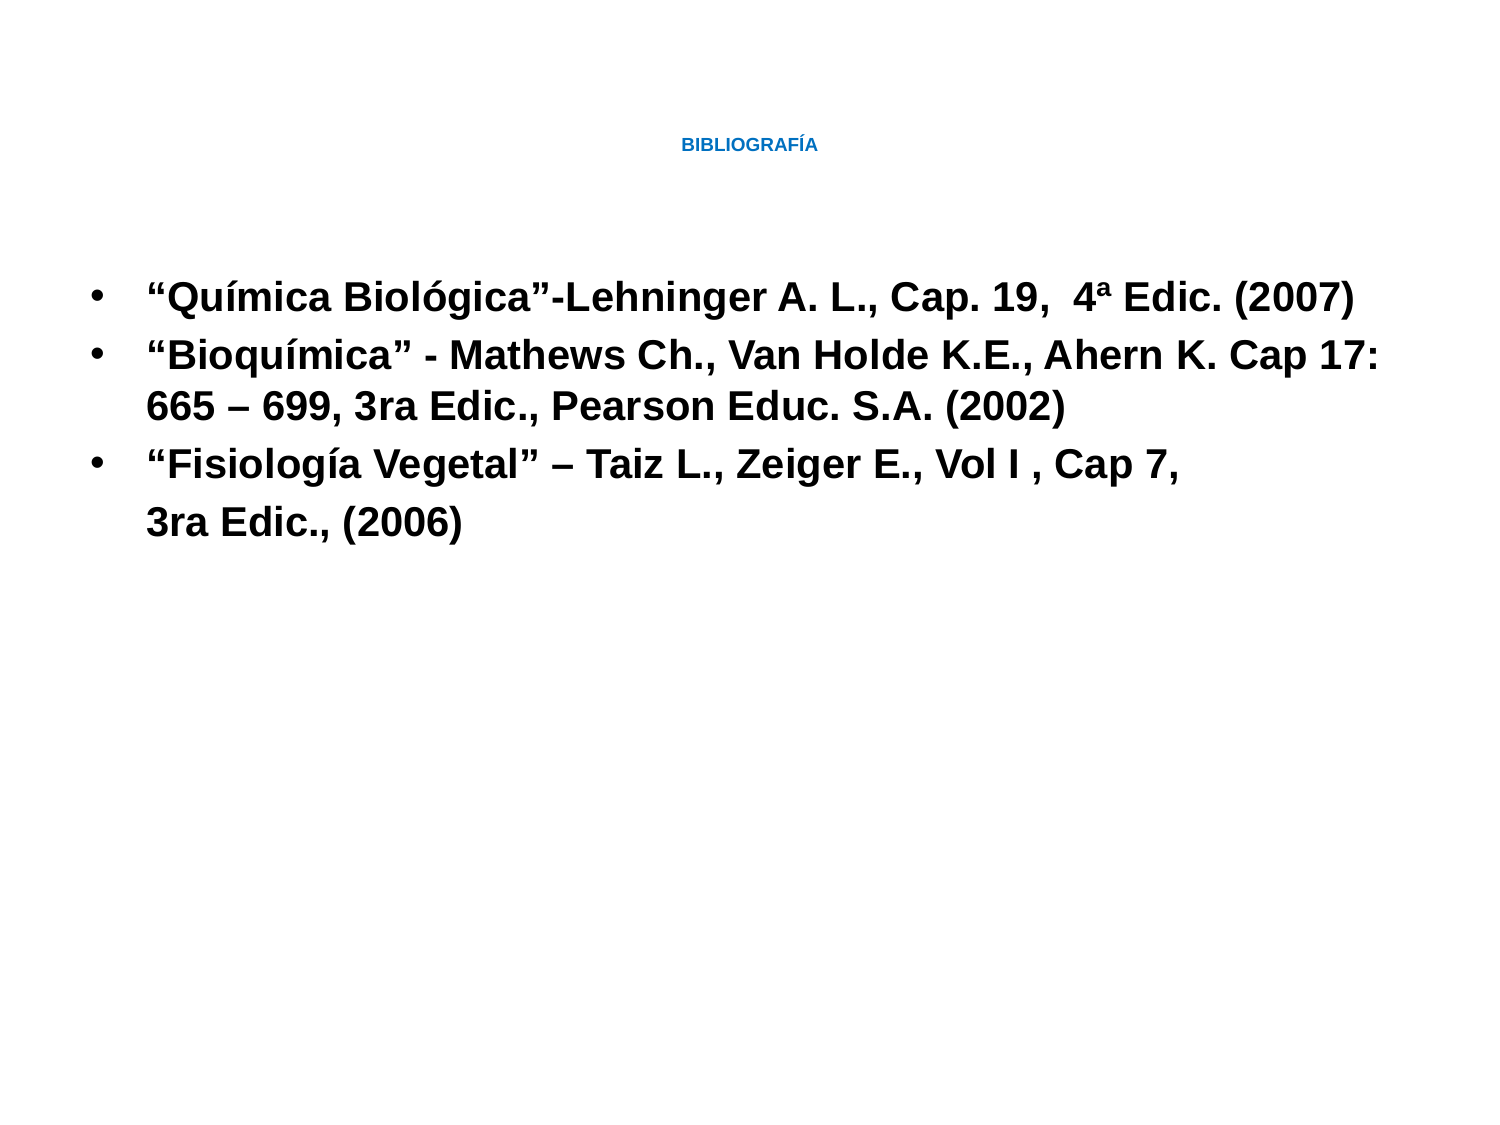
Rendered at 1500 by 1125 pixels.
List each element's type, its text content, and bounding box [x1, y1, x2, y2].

list “Química Biológica”-Lehninger A. L., Cap. 19, 4ª Edic. (2007) “Bioquímica” - Mathews Ch., Van Holde K.E., Ahern K. Cap 17: 665 – 699, 3ra Edic., Pearson Educ. S.A. (2002) “Fisiología Vegetal” – Taiz L., Zeiger E., Vol I , Cap 7, 3ra Edic., (2006) [75, 262, 1425, 1005]
title BIBLIOGRAFÍA [75, 45, 1425, 233]
